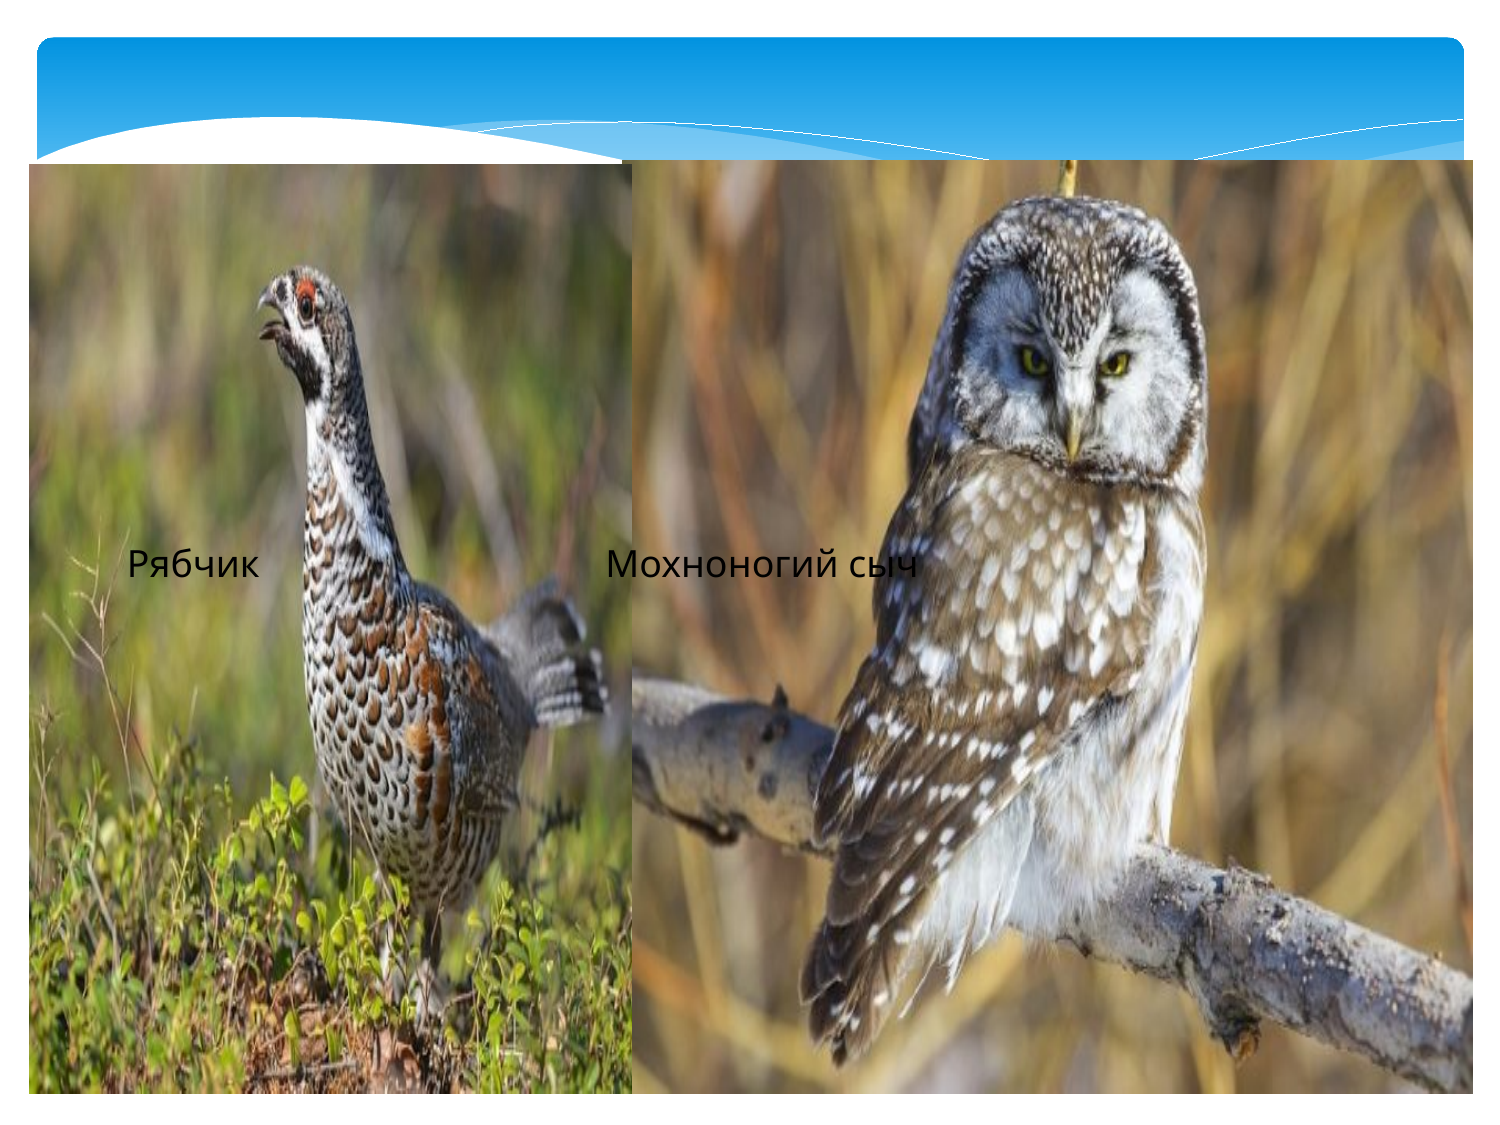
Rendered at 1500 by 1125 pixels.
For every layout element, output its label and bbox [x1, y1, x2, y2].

picture [29, 160, 1474, 1095]
